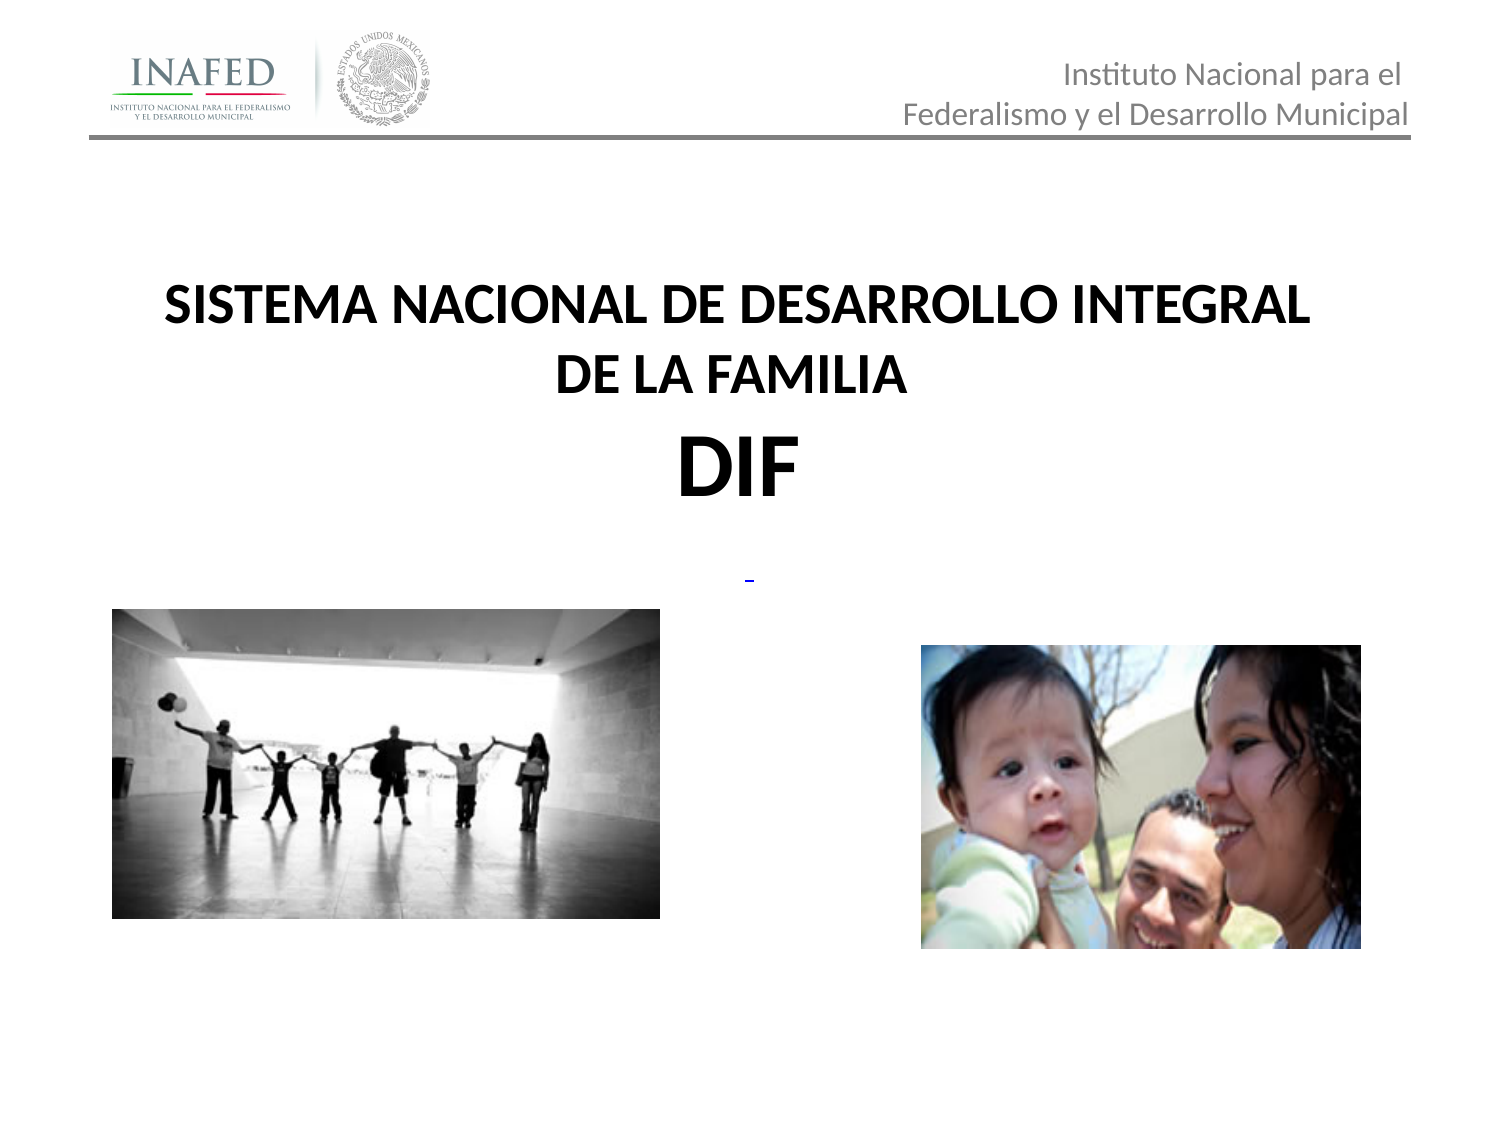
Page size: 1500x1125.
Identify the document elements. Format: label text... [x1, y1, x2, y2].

picture [112, 609, 660, 920]
text_box [730, 532, 769, 592]
picture [920, 645, 1361, 949]
picture [110, 30, 430, 128]
text_box SISTEMA NACIONAL DE DESARROLLO INTEGRAL DE LA FAMILIA DIF [112, 257, 1365, 523]
